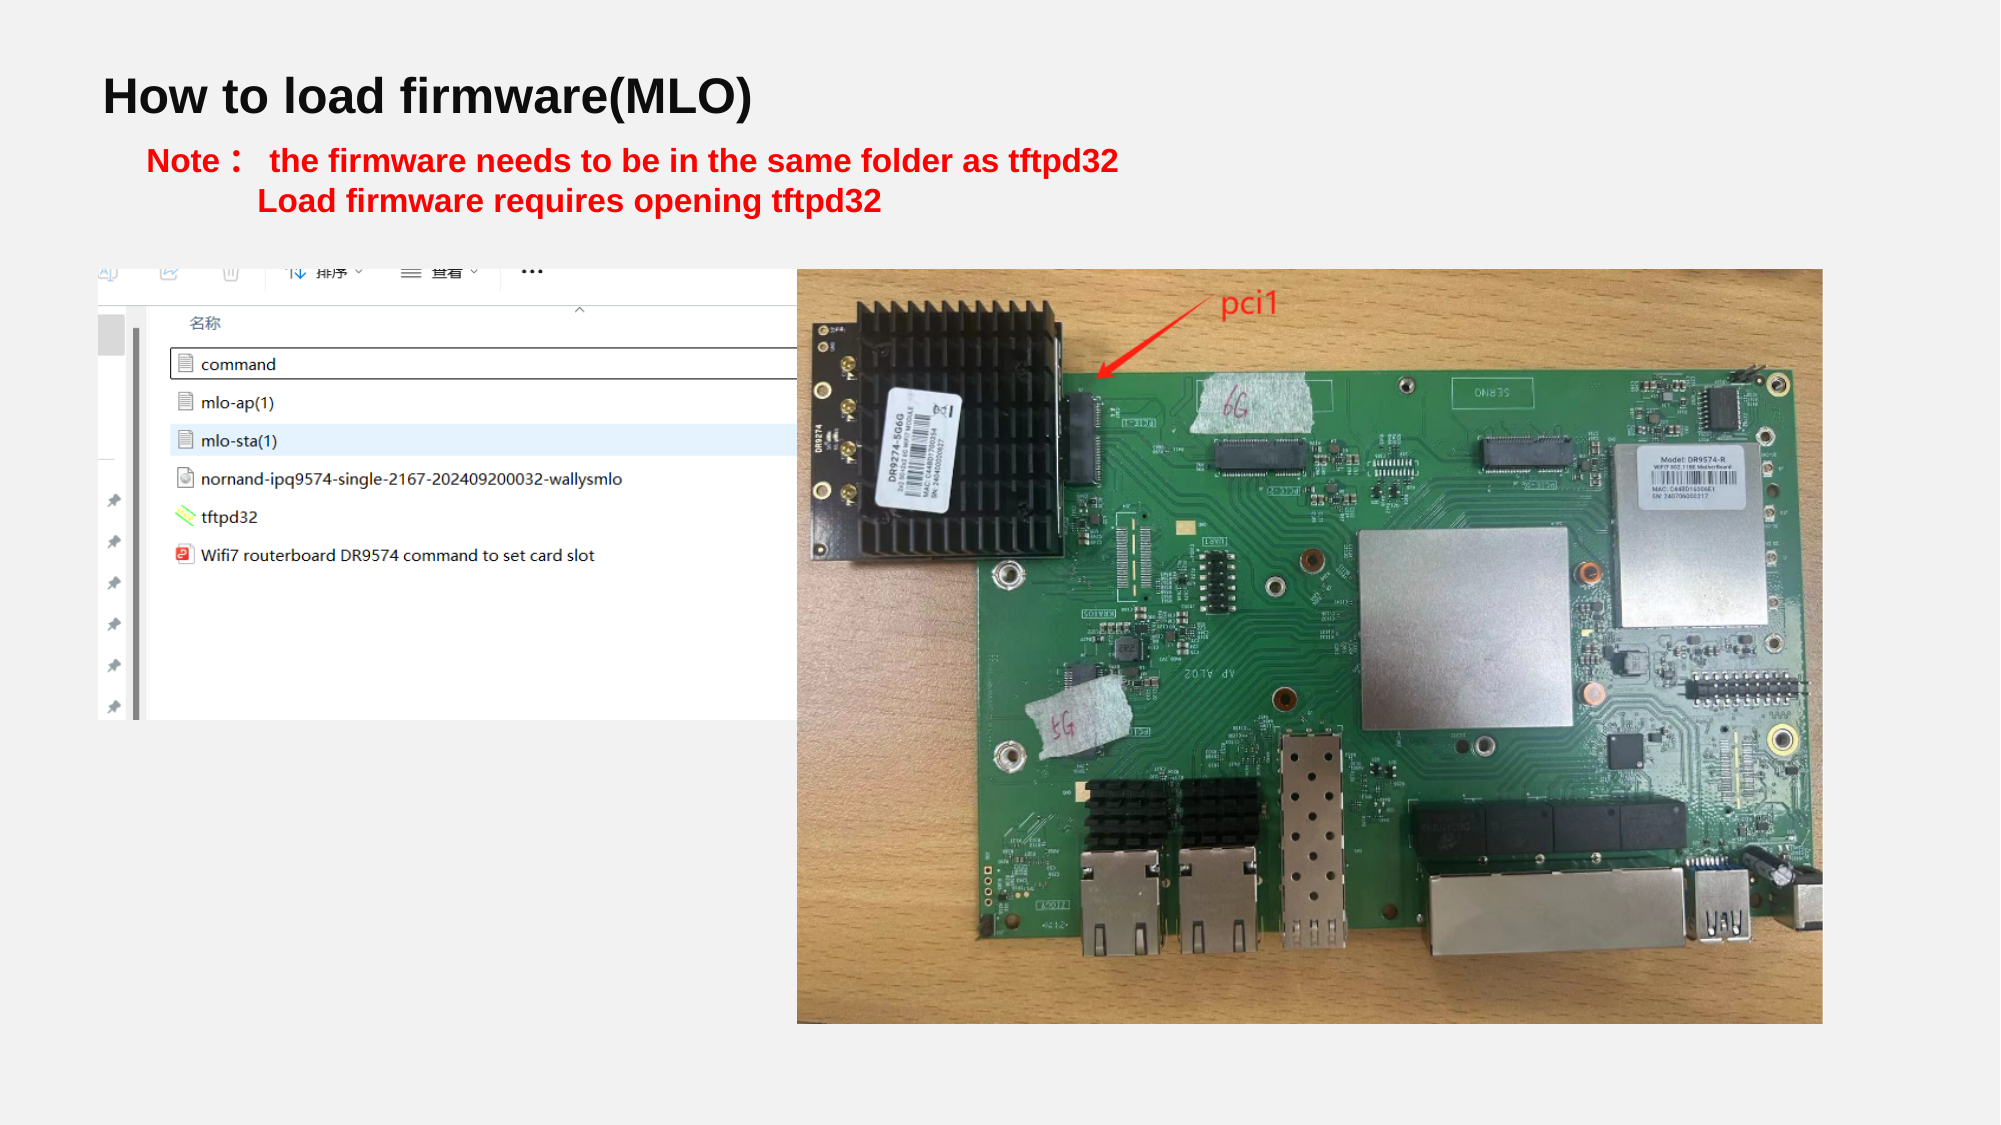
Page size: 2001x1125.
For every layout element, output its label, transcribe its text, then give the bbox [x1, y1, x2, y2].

text_box How to load firmware(MLO) [87, 56, 1116, 132]
text_box Note：the firmware needs to be in the same folder as tftpd32 Load firmware requires opening tftpd32 [131, 131, 1448, 227]
picture [98, 269, 1824, 1024]
